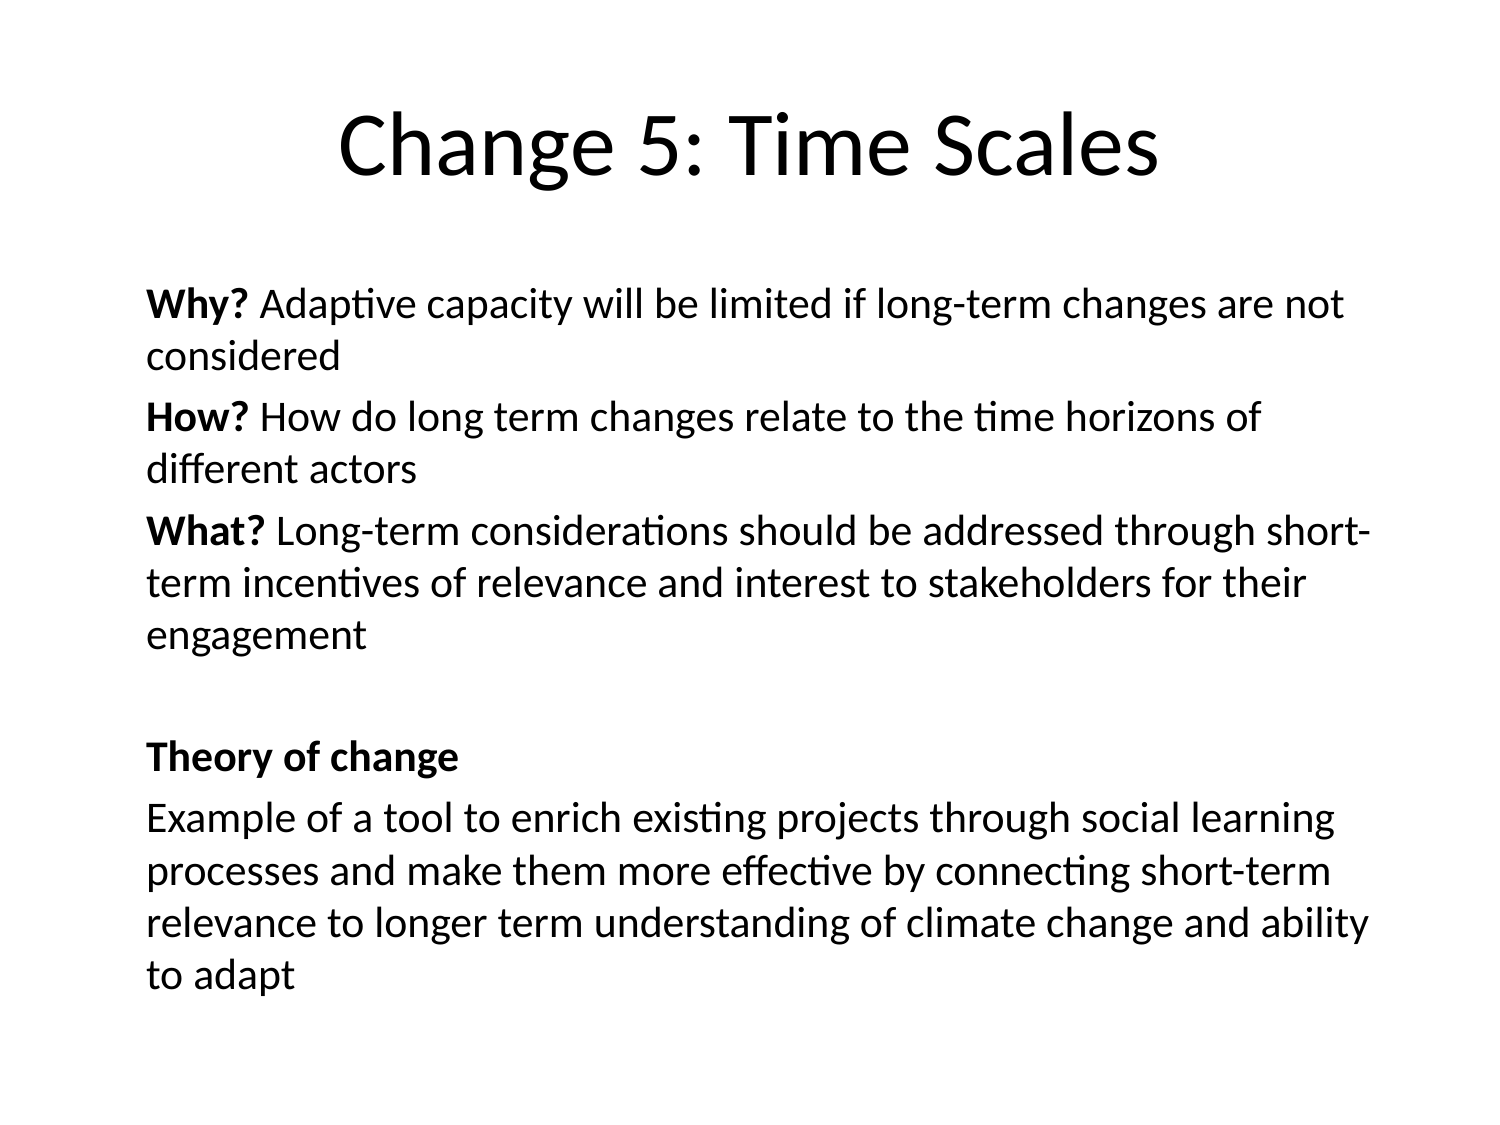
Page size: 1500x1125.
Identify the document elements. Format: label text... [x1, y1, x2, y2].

list Why? Adaptive capacity will be limited if long-term changes are not considered How? How do long term changes relate to the time horizons of different actors What? Long-term considerations should be addressed through short-term incentives of relevance and interest to stakeholders for their engagement Theory of change Example of a tool to enrich existing projects through social learning processes and make them more effective by connecting short-term relevance to longer term understanding of climate change and ability to adapt [64, 267, 1415, 1010]
title Change 5: Time Scales [75, 45, 1425, 233]
